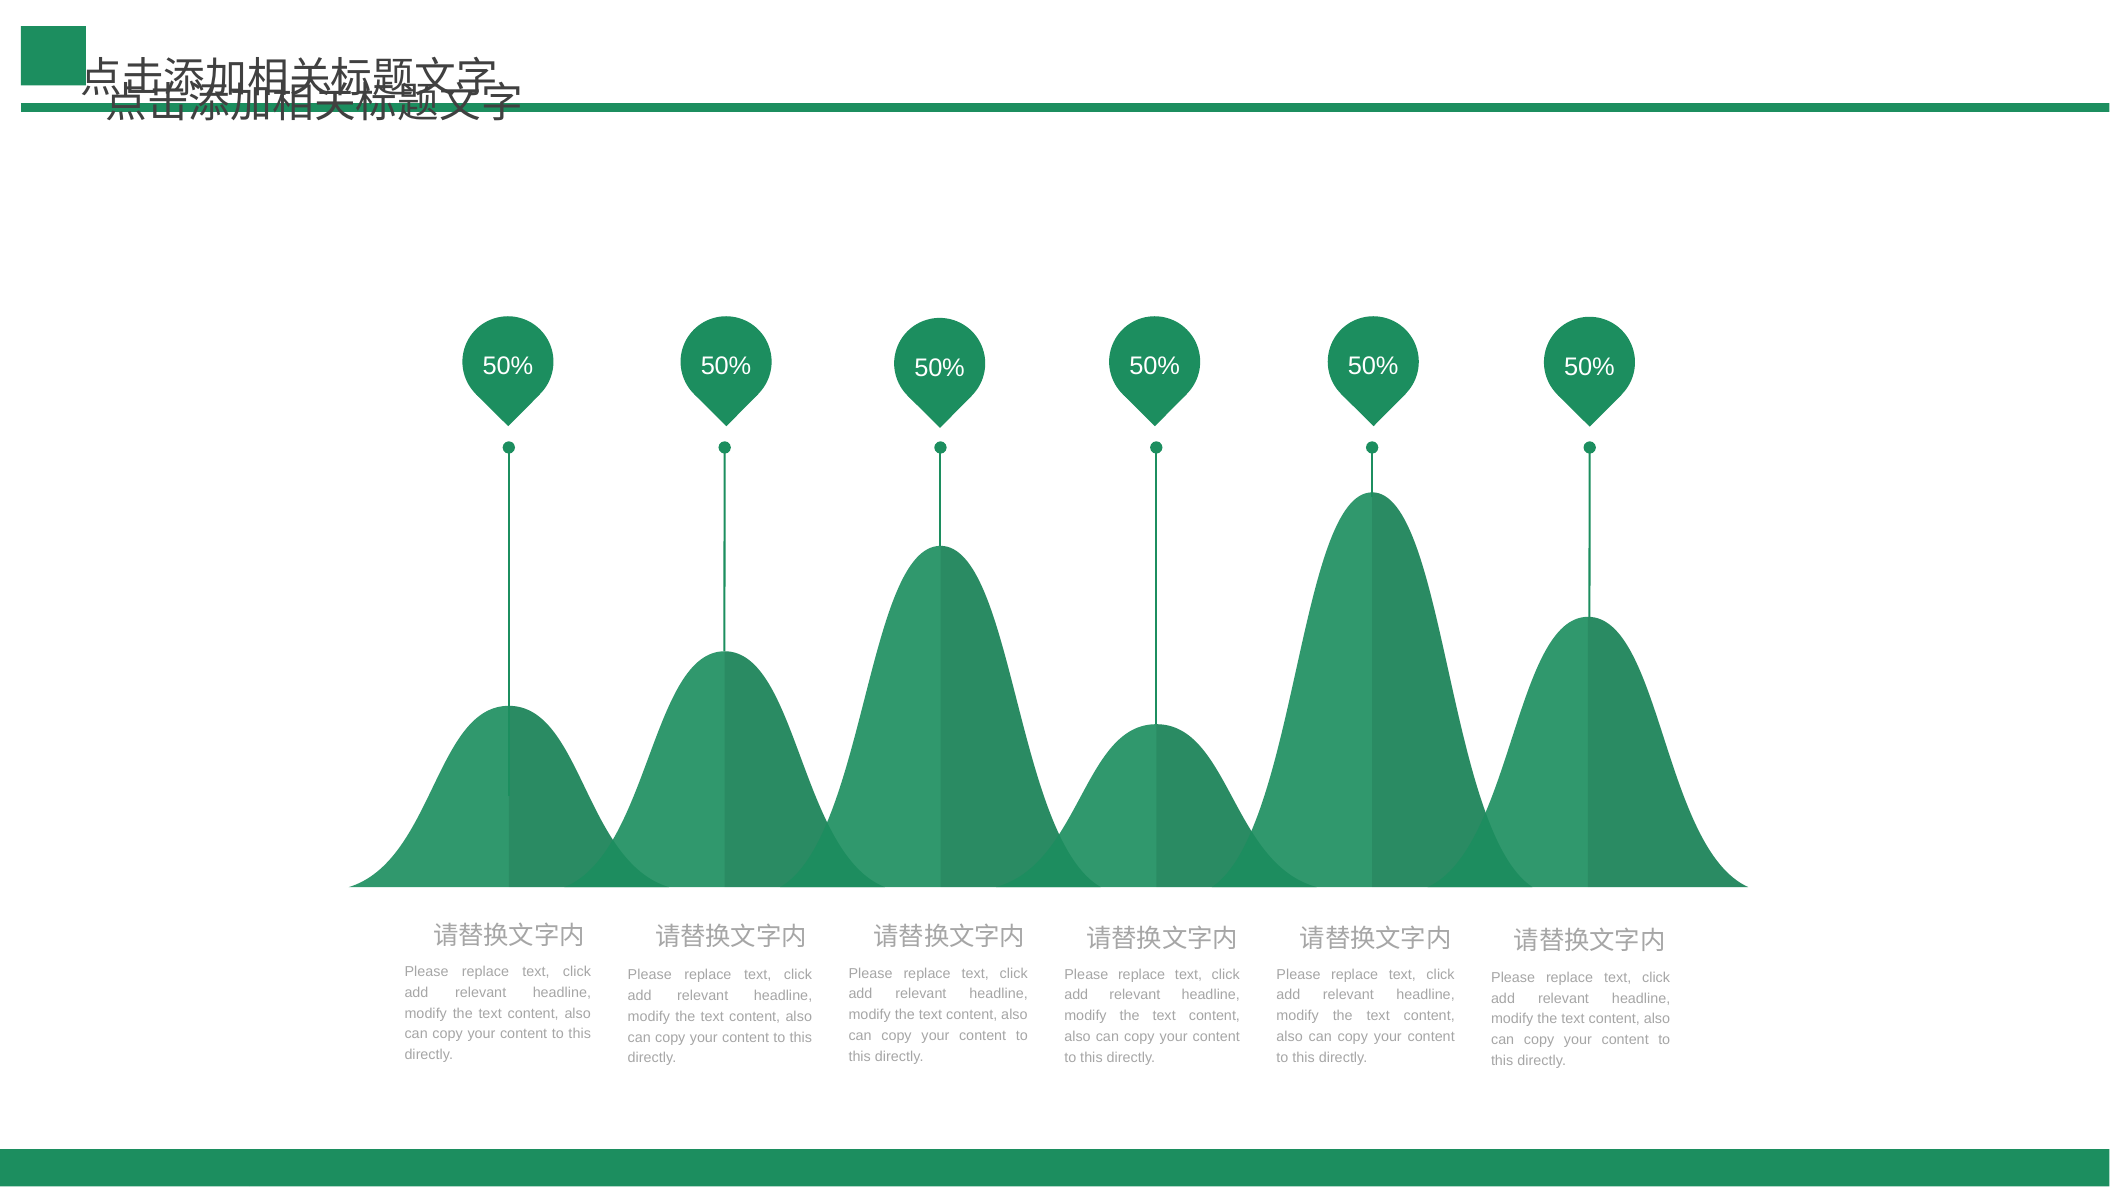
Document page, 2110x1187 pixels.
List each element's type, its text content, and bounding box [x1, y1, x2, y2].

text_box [1276, 916, 1456, 1065]
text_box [1491, 917, 1671, 1068]
text_box 点击添加相关标题文字 [65, 43, 513, 108]
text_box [348, 705, 564, 888]
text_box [627, 914, 813, 1066]
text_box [462, 316, 554, 427]
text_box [894, 317, 986, 428]
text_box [1064, 916, 1241, 1065]
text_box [848, 914, 1029, 1064]
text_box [1327, 316, 1419, 427]
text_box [680, 316, 772, 427]
text_box 点击添加相关标题文字 [90, 68, 538, 133]
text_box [404, 912, 592, 1062]
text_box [564, 651, 780, 888]
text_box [1543, 316, 1635, 427]
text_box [780, 545, 1101, 888]
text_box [1109, 316, 1201, 427]
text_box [996, 724, 1211, 888]
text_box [1427, 616, 1749, 888]
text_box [1211, 492, 1533, 888]
